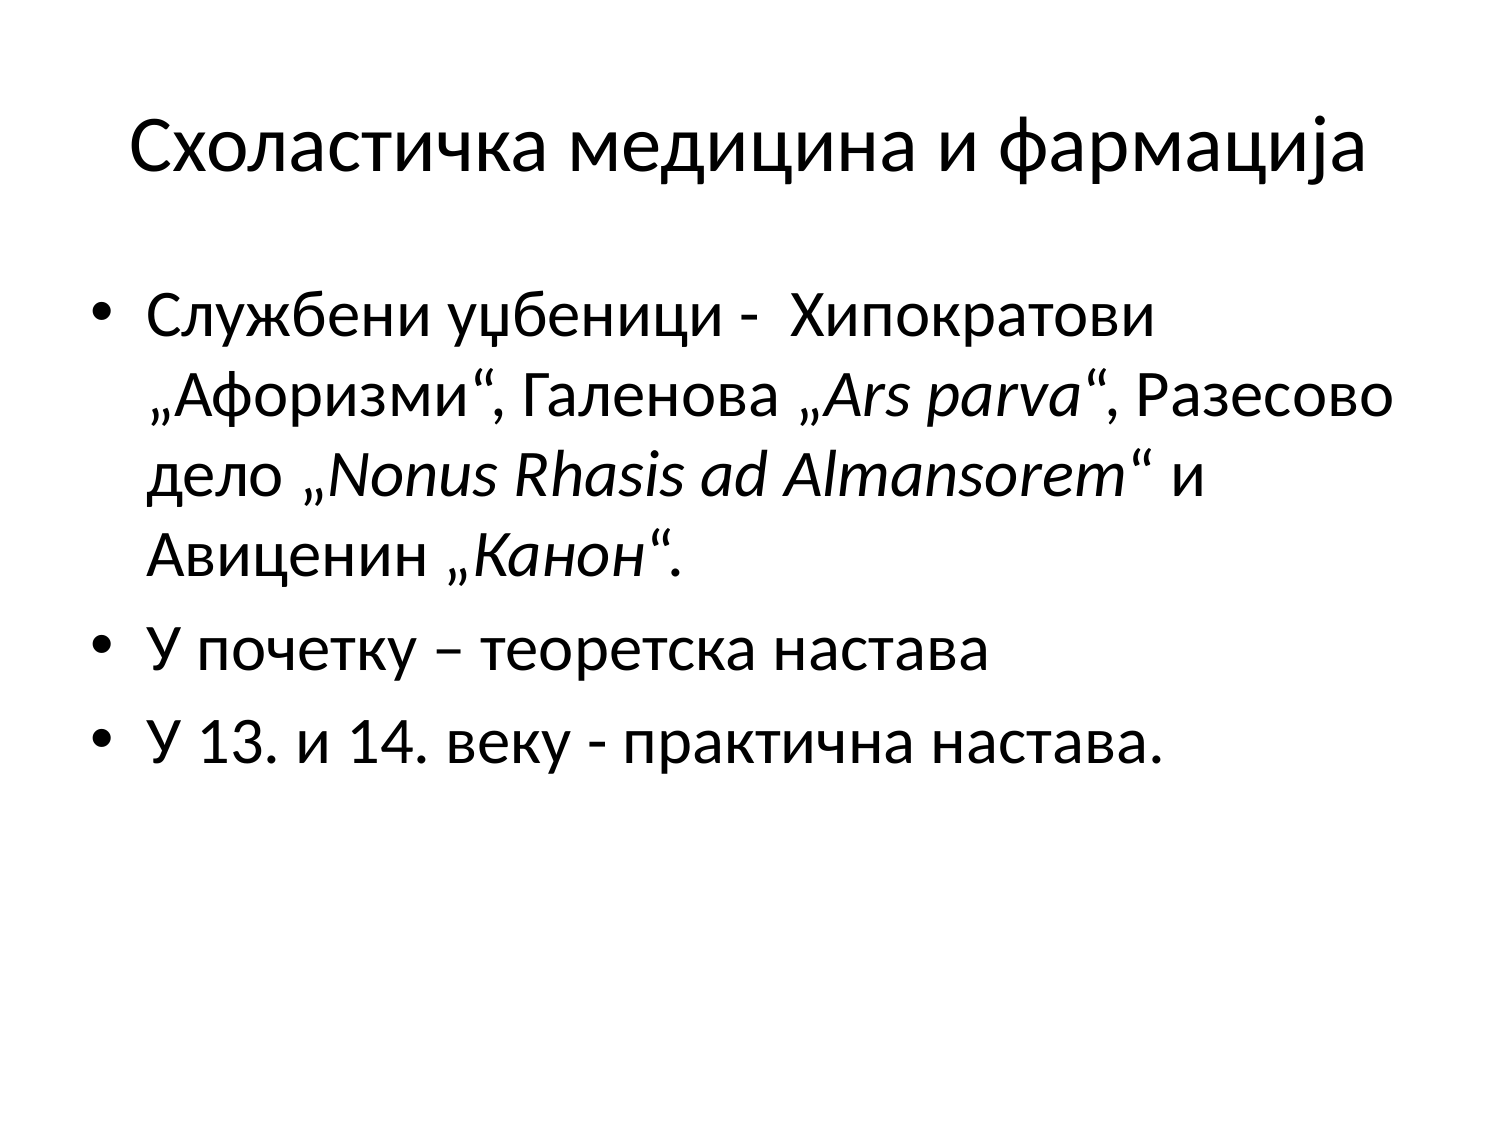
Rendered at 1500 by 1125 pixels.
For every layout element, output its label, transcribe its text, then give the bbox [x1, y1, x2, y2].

title Схоластичка медицина и фармација [75, 45, 1425, 233]
list Службени уџбеници - Хипократови „Афоризми“, Галенова „Ars parva“, Разесово дело „Nonus Rhasis ad Almansorem“ и Авиценин „Канон“. У почетку – теоретска настава У 13. и 14. веку - практична настава. [75, 262, 1425, 1005]
